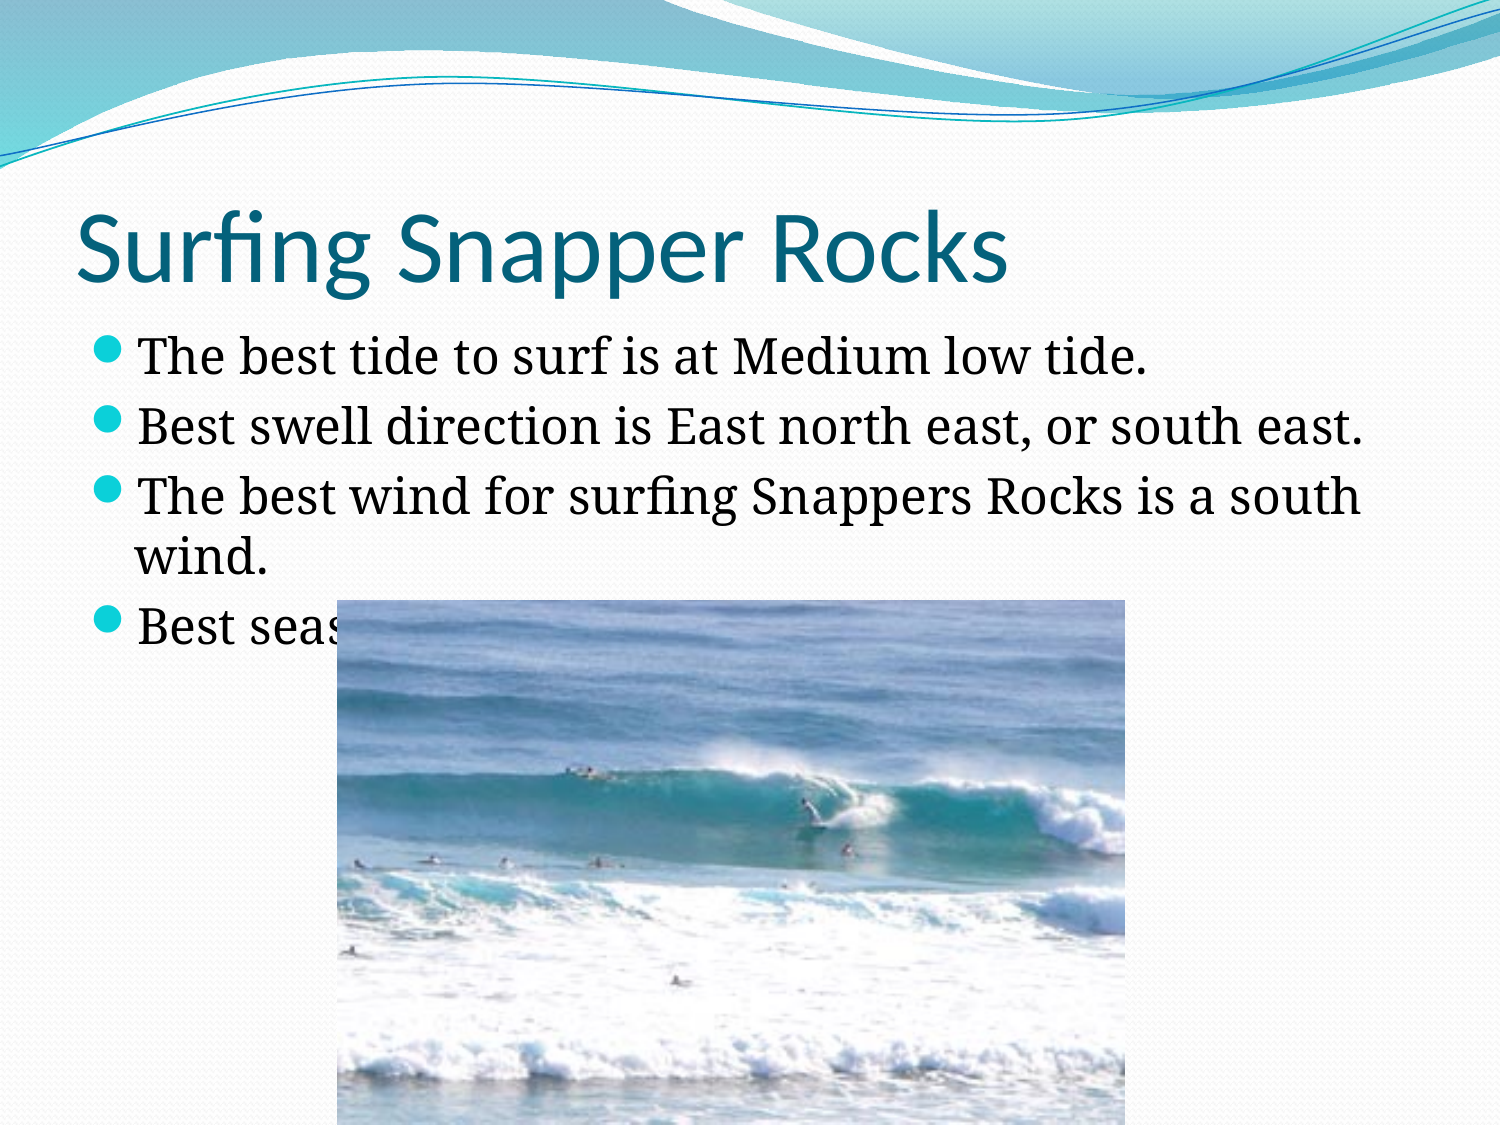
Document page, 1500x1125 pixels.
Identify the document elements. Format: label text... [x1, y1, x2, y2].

picture [337, 600, 1126, 1125]
list The best tide to surf is at Medium low tide. Best swell direction is East north east, or south east. The best wind for surfing Snappers Rocks is a south wind. Best seasons are late summer, and fall. [75, 317, 1425, 1038]
title Surfing Snapper Rocks [75, 115, 1425, 303]
